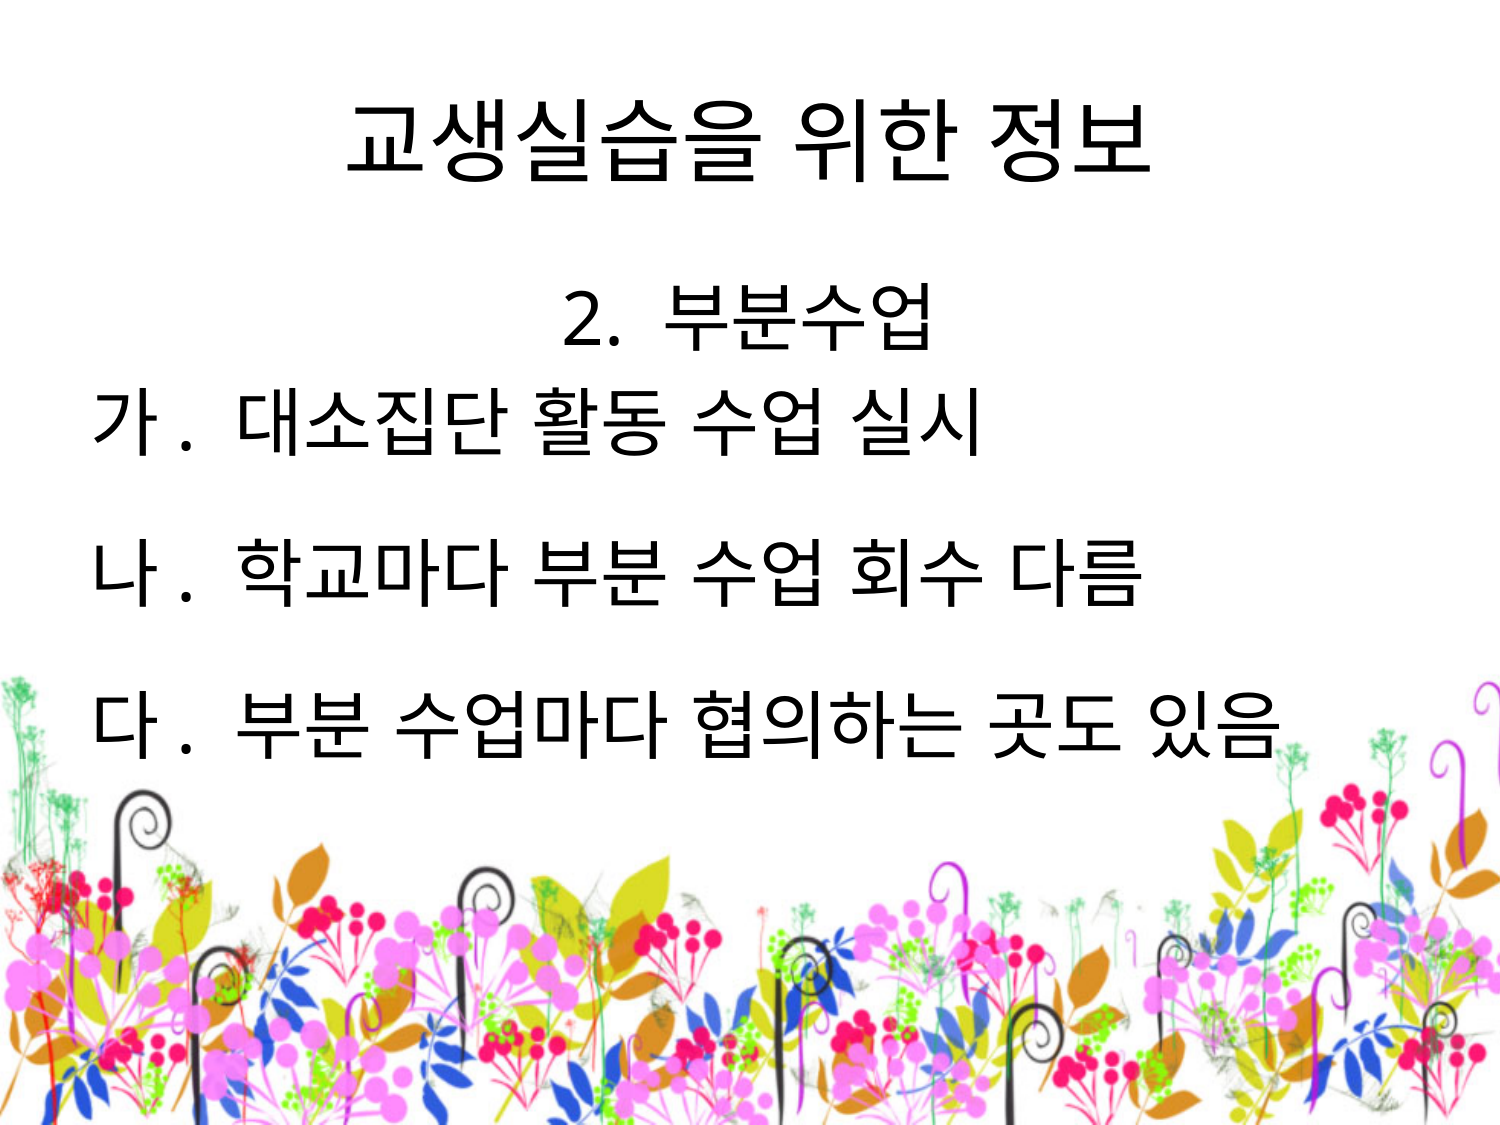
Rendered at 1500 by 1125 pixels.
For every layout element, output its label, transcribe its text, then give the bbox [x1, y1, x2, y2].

picture [0, 0, 1500, 1125]
title 교생실습을 위한 정보 [75, 45, 1425, 233]
list 2. 부분수업 가. 대소집단 활동 수업 실시 나. 학교마다 부분 수업 회수 다름 다. 부분 수업마다 협의하는 곳도 있음 [75, 262, 1425, 1005]
